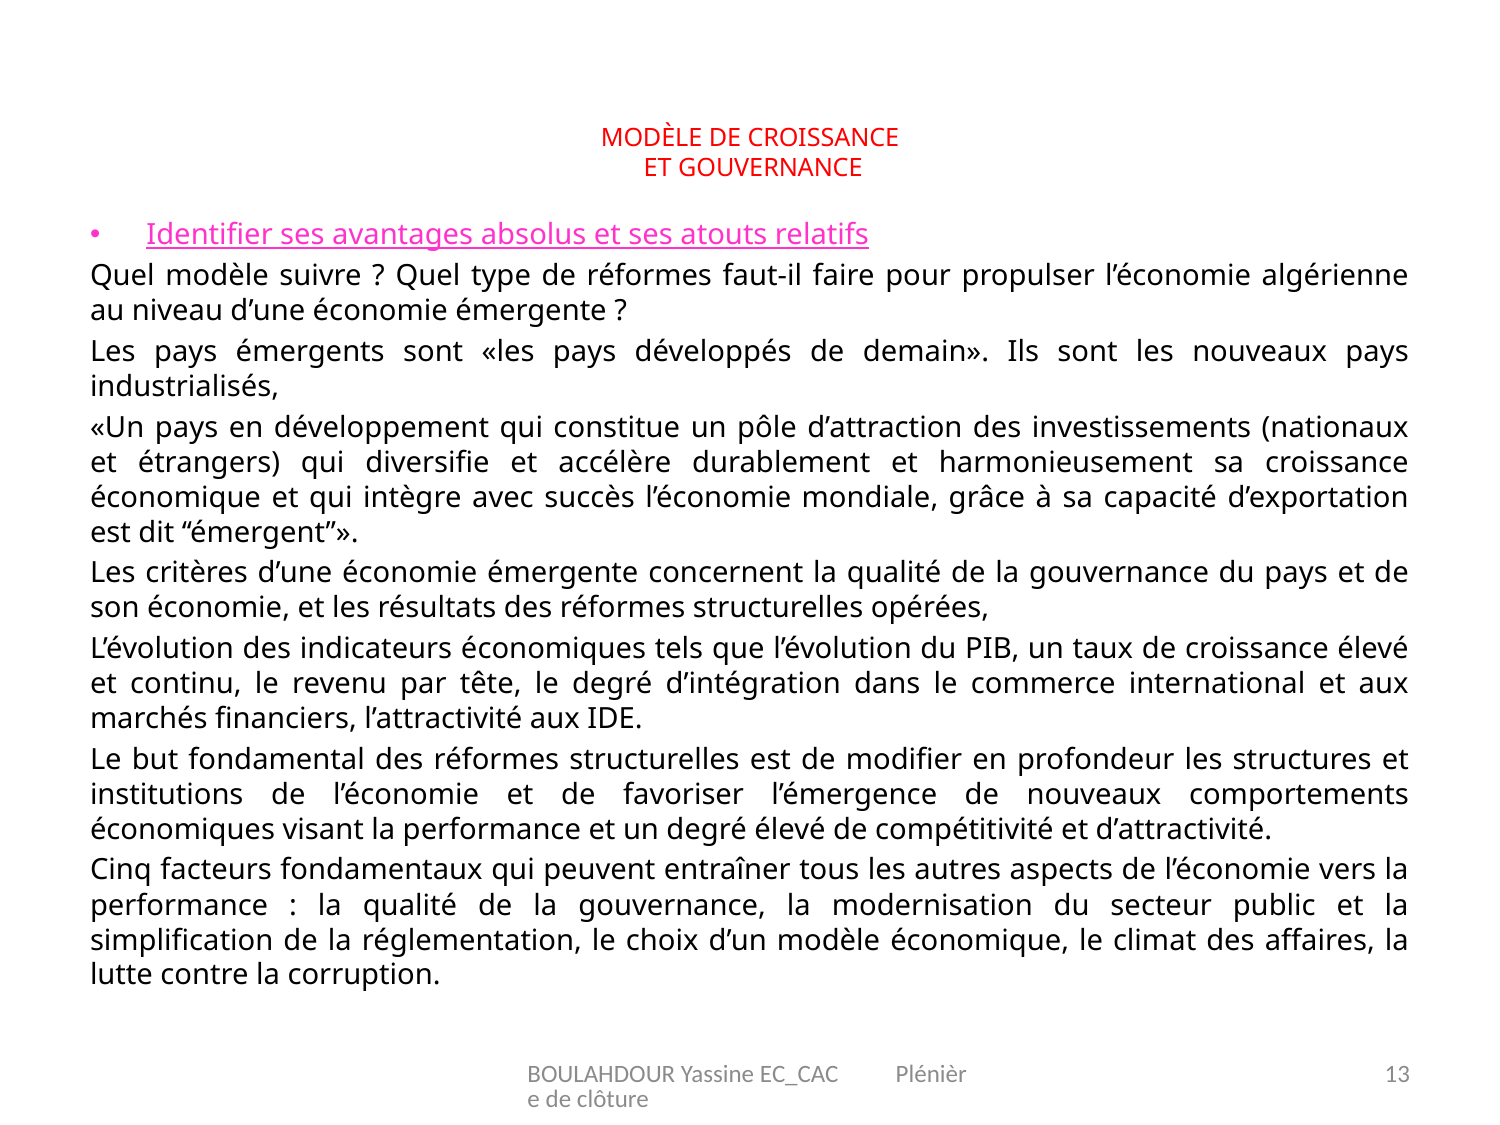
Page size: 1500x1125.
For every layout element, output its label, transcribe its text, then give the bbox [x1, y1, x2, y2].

title Modèle de croissance et GOUvERnance [75, 113, 1425, 208]
list Identifier ses avantages absolus et ses atouts relatifs Quel modèle suivre ? Quel type de réformes faut-il faire pour propulser l’économie algérienne au niveau d’une économie émergente ? Les pays émergents sont «les pays développés de demain». Ils sont les nouveaux pays industrialisés, «Un pays en développement qui constitue un pôle d’attraction des investissements (nationaux et étrangers) qui diversifie et accélère durablement et harmonieusement sa croissance économique et qui intègre avec succès l’économie mondiale, grâce à sa capacité d’exportation est dit ‘‘émergent’’». Les critères d’une économie émergente concernent la qualité de la gouvernance du pays et de son économie, et les résultats des réformes structurelles opérées, L’évolution des indicateurs économiques tels que l’évolution du PIB, un taux de croissance élevé et continu, le revenu par tête, le degré d’intégration dans le commerce international et aux marchés financiers, l’attractivité aux IDE. Le but fondamental des réformes structurelles est de modifier en profondeur les structures et institutions de l’économie et de favoriser l’émergence de nouveaux comportements économiques visant la performance et un degré élevé de compétitivité et d’attractivité. Cinq facteurs fondamentaux qui peuvent entraîner tous les autres aspects de l’économie vers la performance : la qualité de la gouvernance, la modernisation du secteur public et la simplification de la réglementation, le choix d’un modèle économique, le climat des affaires, la lutte contre la corruption. [75, 208, 1425, 1005]
slide_number 13 [1074, 1042, 1425, 1103]
footer BOULAHDOUR Yassine EC_CAC Plénière de clôture [512, 1042, 988, 1103]
